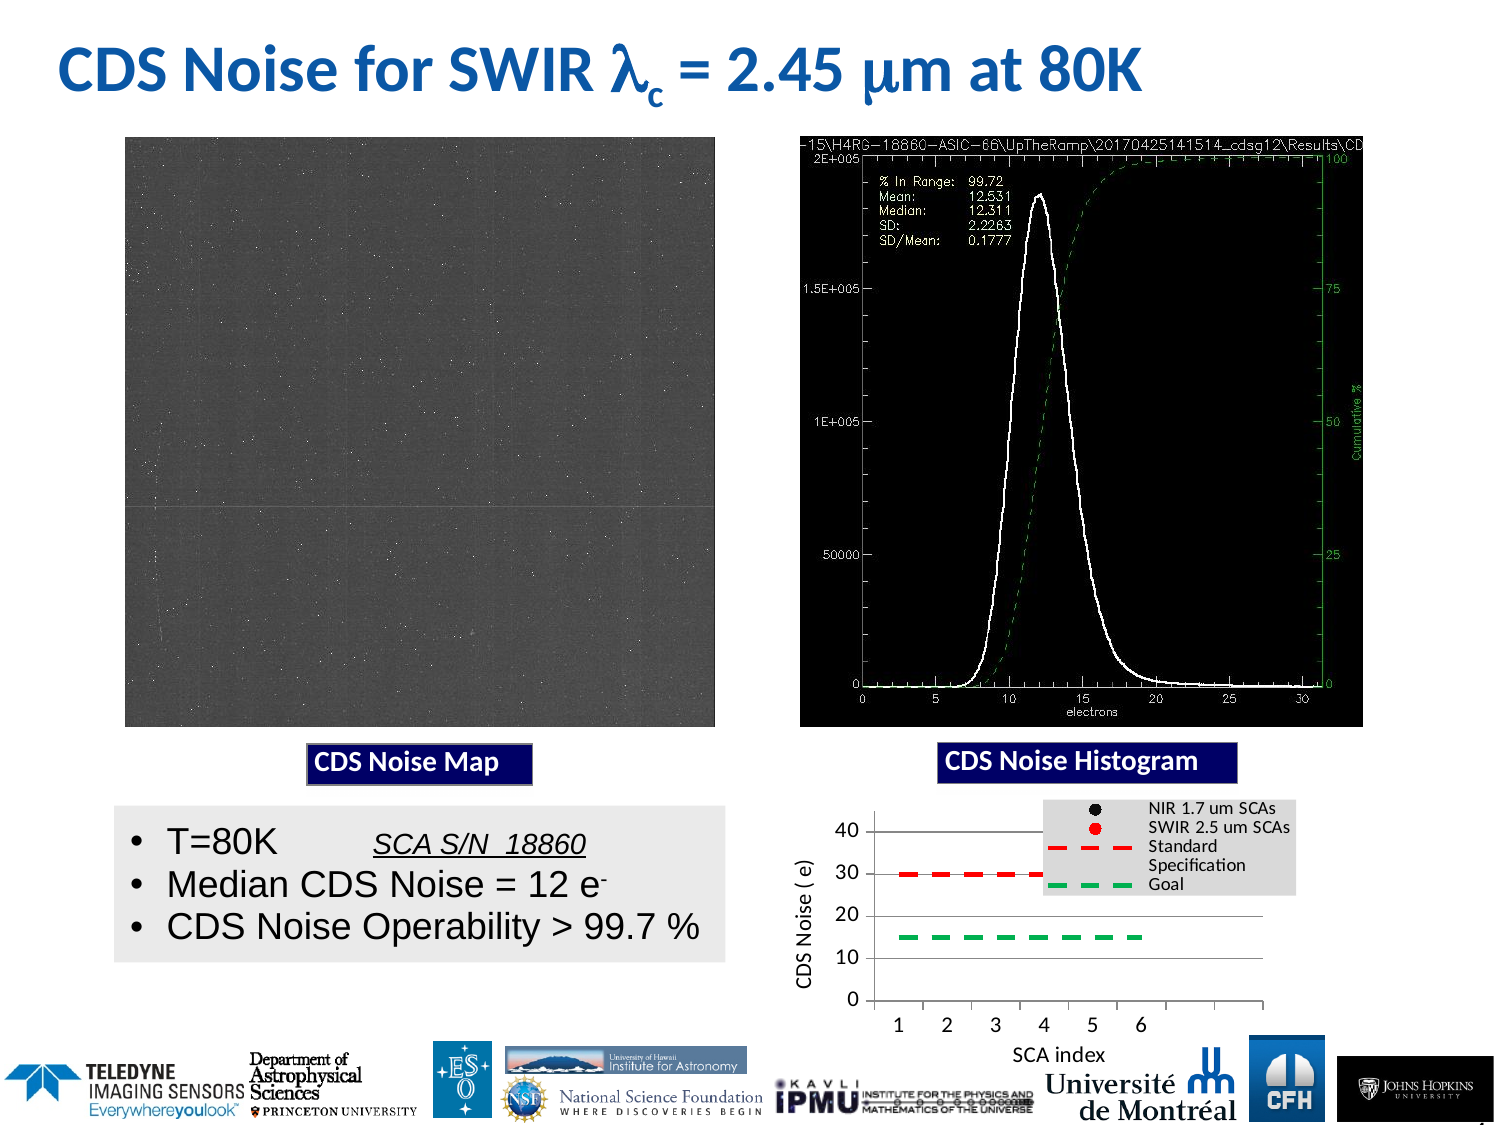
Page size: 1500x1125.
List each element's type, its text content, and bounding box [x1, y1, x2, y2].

picture [460, 1079, 472, 1084]
picture [249, 1042, 418, 1119]
text_box T=80K SCA S/N 18860 Median CDS Noise = 12 e- CDS Noise Operability > 99.7 % [114, 805, 726, 963]
picture [1337, 1056, 1494, 1122]
slide_number 14 [1458, 1082, 1500, 1123]
chart [774, 799, 1301, 1076]
picture [124, 137, 715, 727]
picture [799, 135, 1363, 727]
picture [451, 1058, 455, 1077]
text_box CDS Noise Map [306, 743, 533, 785]
picture [500, 1046, 763, 1123]
picture [1041, 1076, 1240, 1124]
picture [1249, 1035, 1325, 1122]
picture [4, 1064, 244, 1119]
picture [466, 1055, 473, 1065]
picture [460, 1093, 472, 1098]
text_box CDS Noise Histogram [937, 742, 1238, 784]
picture [767, 1068, 1038, 1125]
title CDS Noise for SWIR lc = 2.45 mm at 80K [50, 24, 1438, 115]
